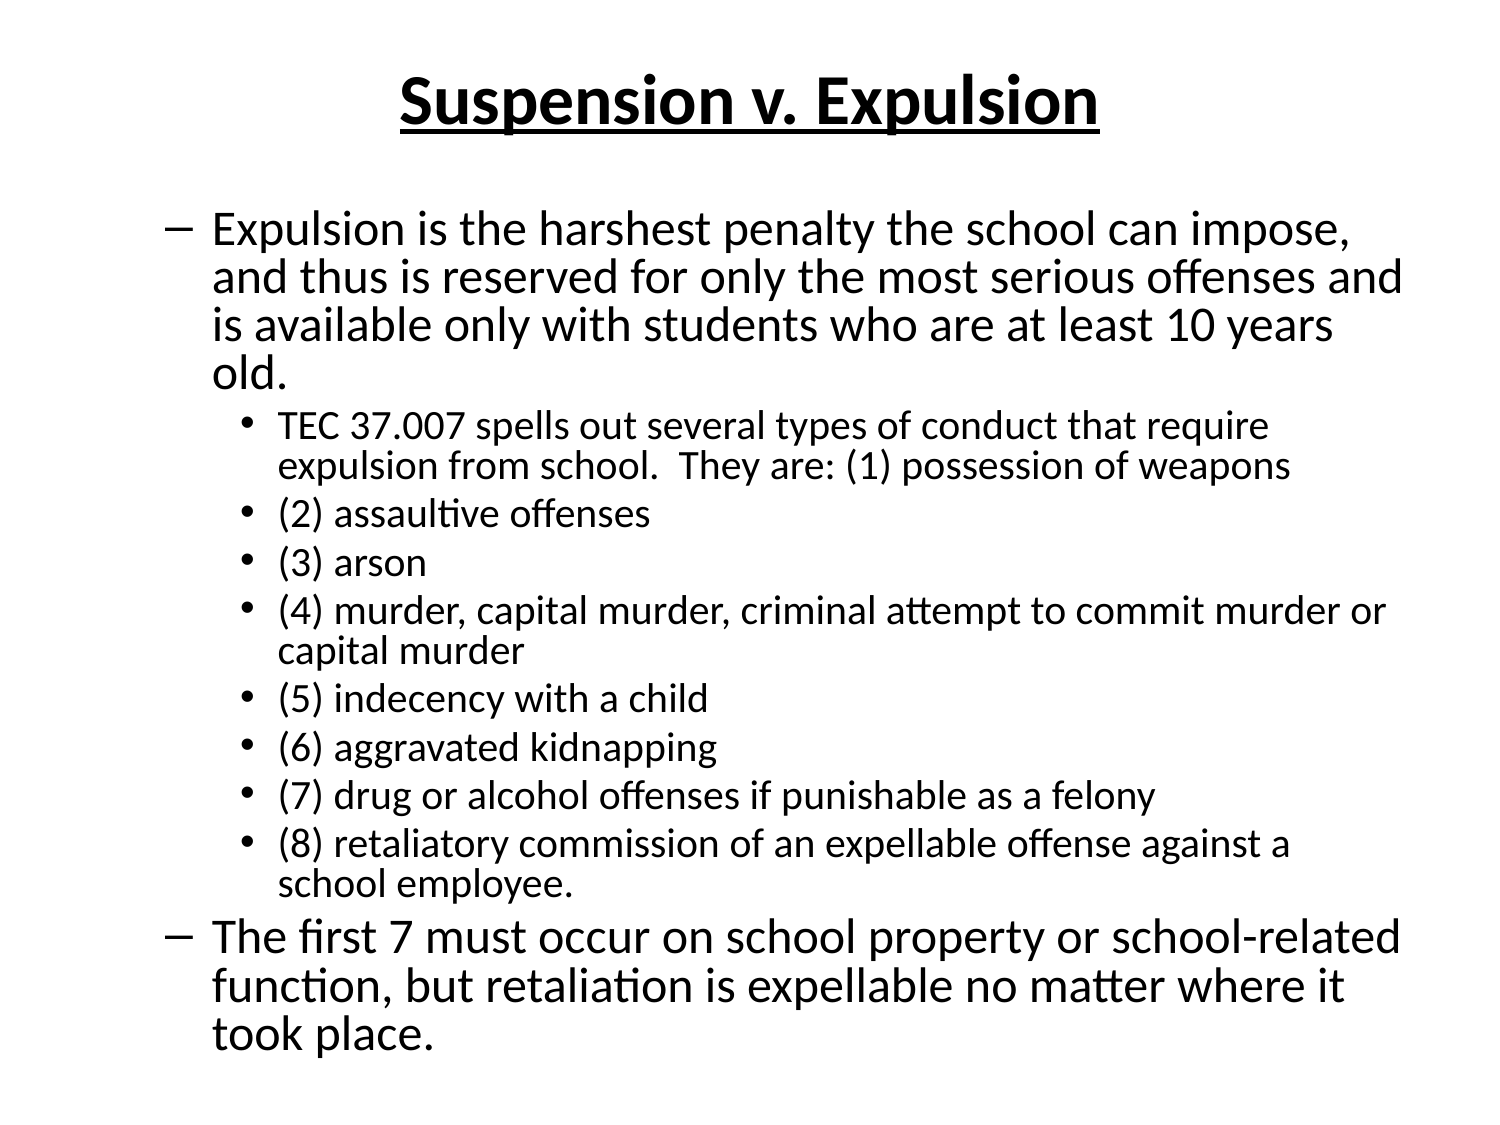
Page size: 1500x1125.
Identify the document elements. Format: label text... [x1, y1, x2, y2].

title Suspension v. Expulsion [74, 44, 1426, 199]
list Expulsion is the harshest penalty the school can impose, and thus is reserved for only the most serious offenses and is available only with students who are at least 10 years old. TEC 37.007 spells out several types of conduct that require expulsion from school. They are: (1) possession of weapons (2) assaultive offenses (3) arson (4) murder, capital murder, criminal attempt to commit murder or capital murder (5) indecency with a child (6) aggravated kidnapping (7) drug or alcohol offenses if punishable as a felony (8) retaliatory commission of an expellable offense against a school employee. The first 7 must occur on school property or school-related function, but retaliation is expellable no matter where it took place. [74, 199, 1426, 1063]
